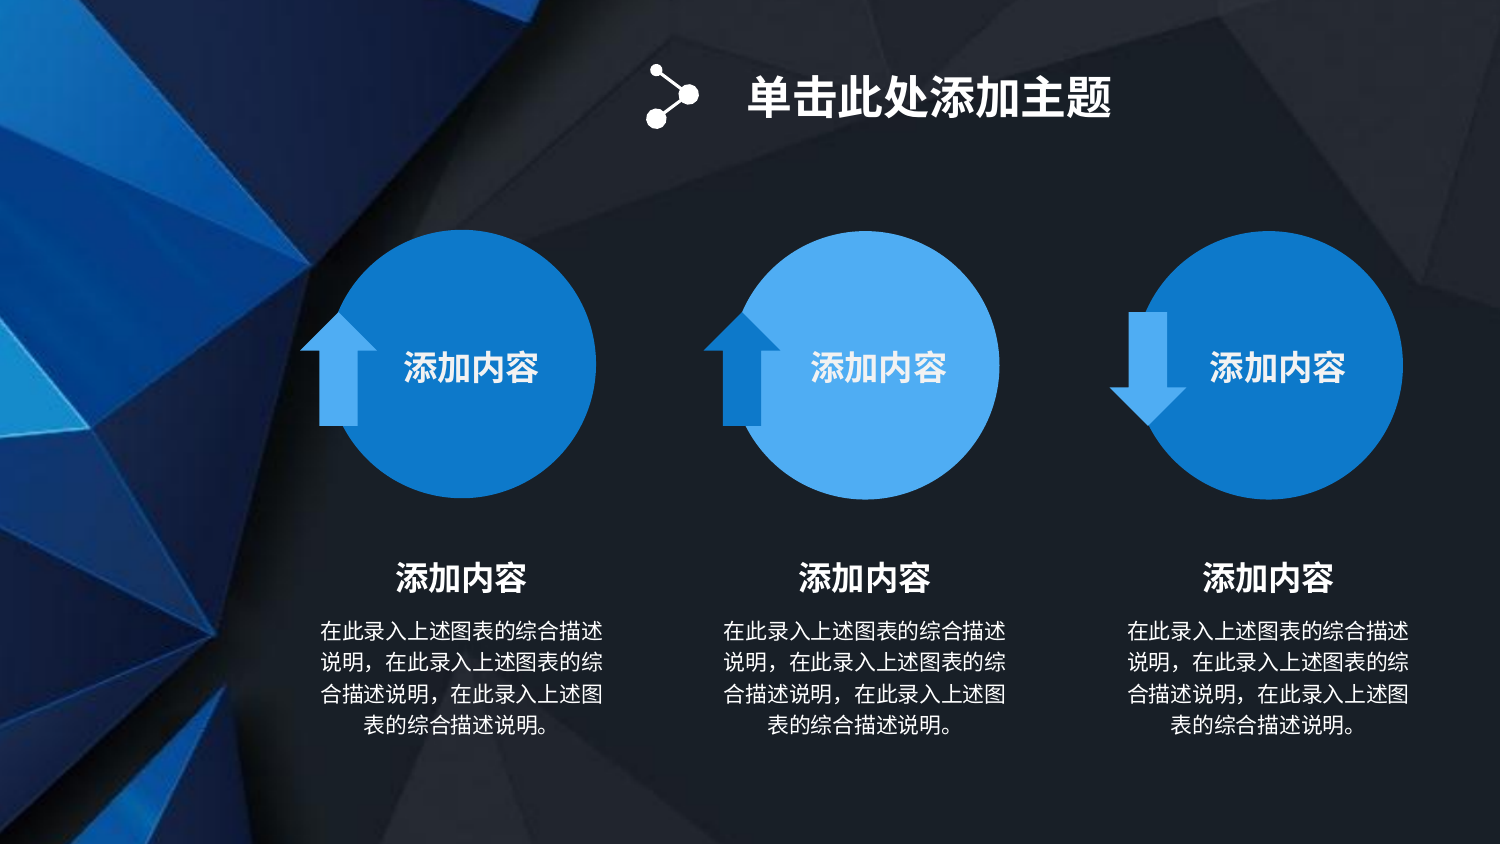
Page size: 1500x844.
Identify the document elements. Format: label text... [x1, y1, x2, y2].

text_box [338, 229, 597, 499]
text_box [297, 549, 626, 740]
text_box [701, 310, 783, 427]
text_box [701, 549, 1030, 740]
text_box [1104, 549, 1433, 740]
text_box [297, 310, 380, 427]
text_box [1146, 231, 1403, 500]
text_box 单击此处添加主题 [735, 63, 1124, 130]
text_box [1107, 311, 1189, 428]
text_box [656, 70, 689, 119]
text_box [743, 231, 1000, 500]
text_box 添加内容 [1195, 338, 1365, 395]
text_box 添加内容 [795, 338, 965, 395]
picture [0, 0, 1500, 844]
text_box 添加内容 [388, 338, 558, 395]
